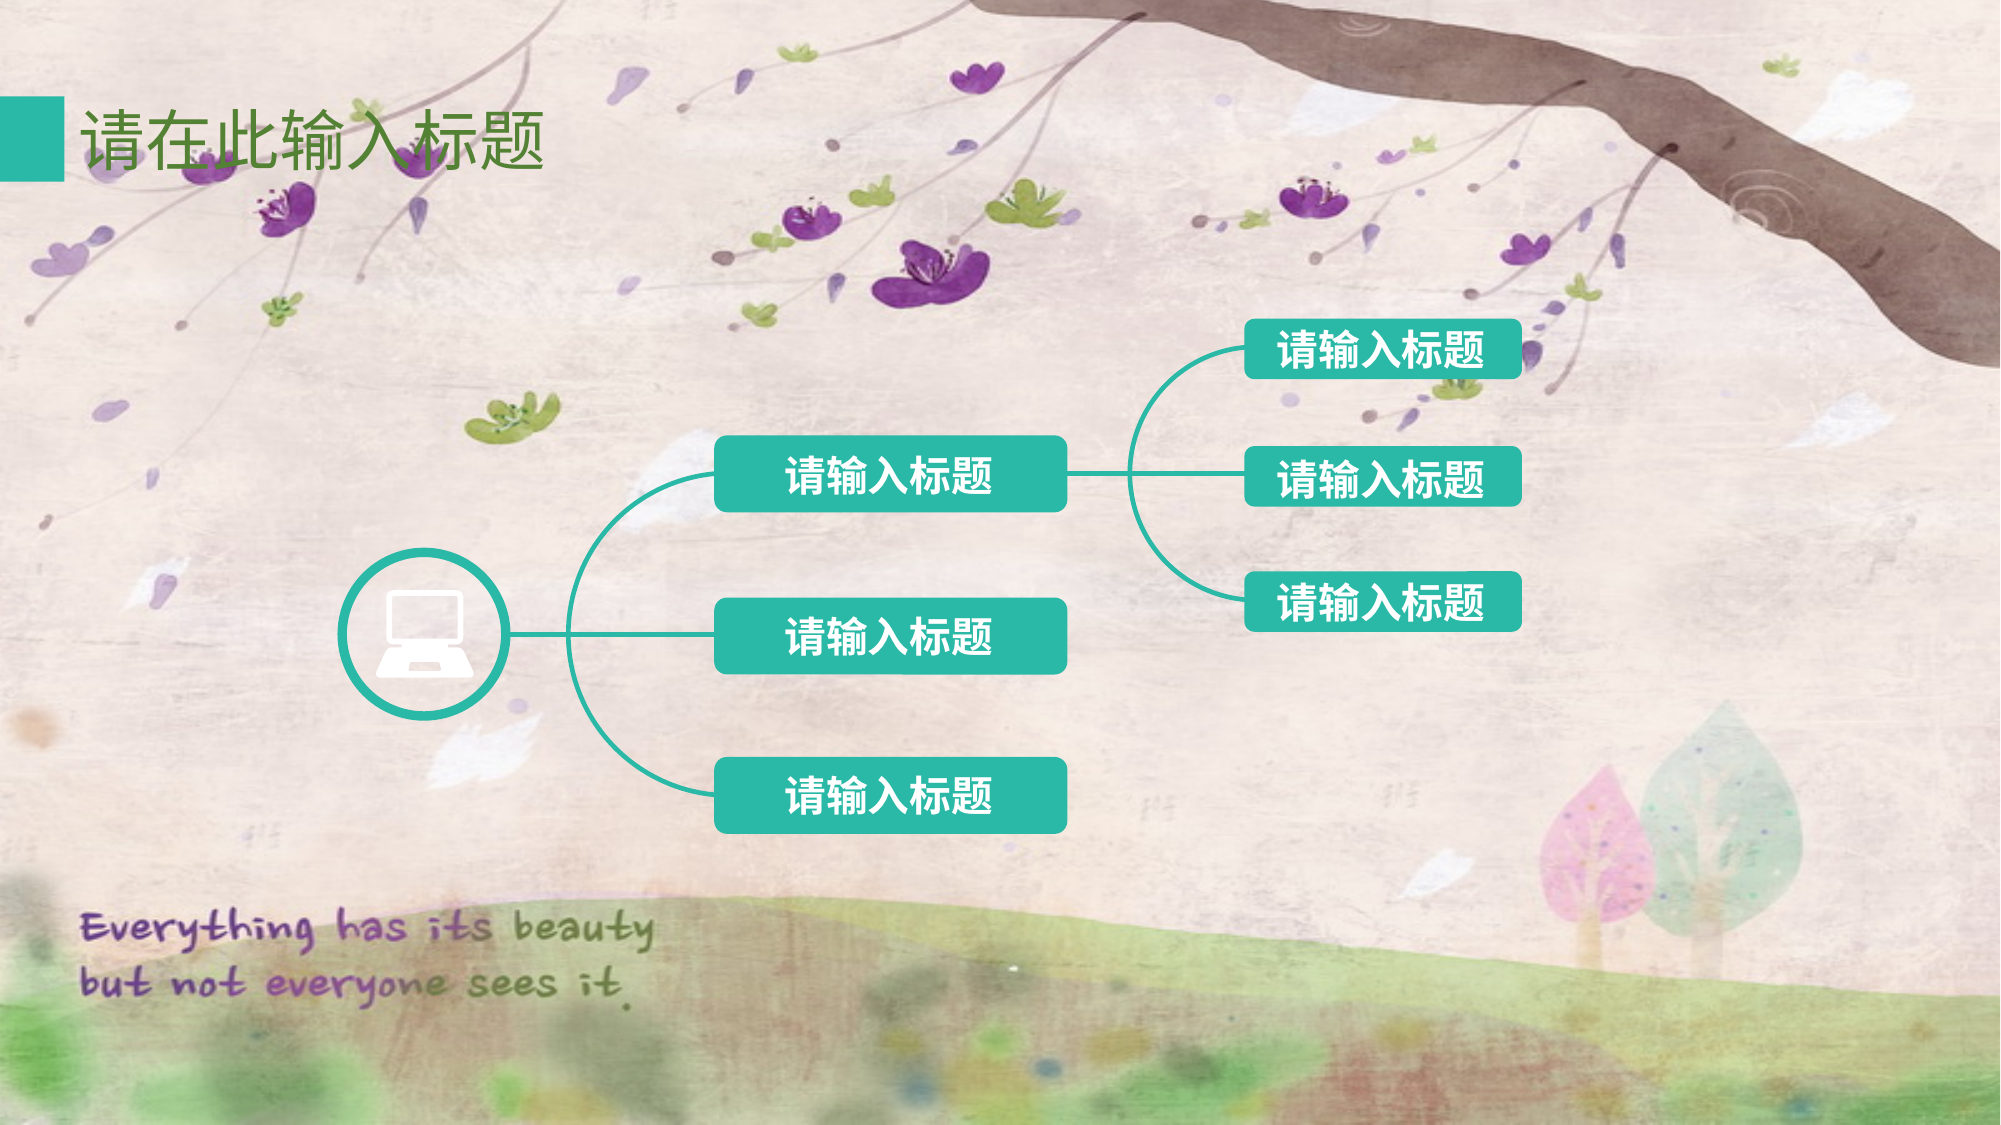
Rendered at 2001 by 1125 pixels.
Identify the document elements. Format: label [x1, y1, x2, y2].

text_box [342, 316, 1522, 834]
picture [0, 0, 2001, 1125]
text_box [0, 96, 549, 182]
